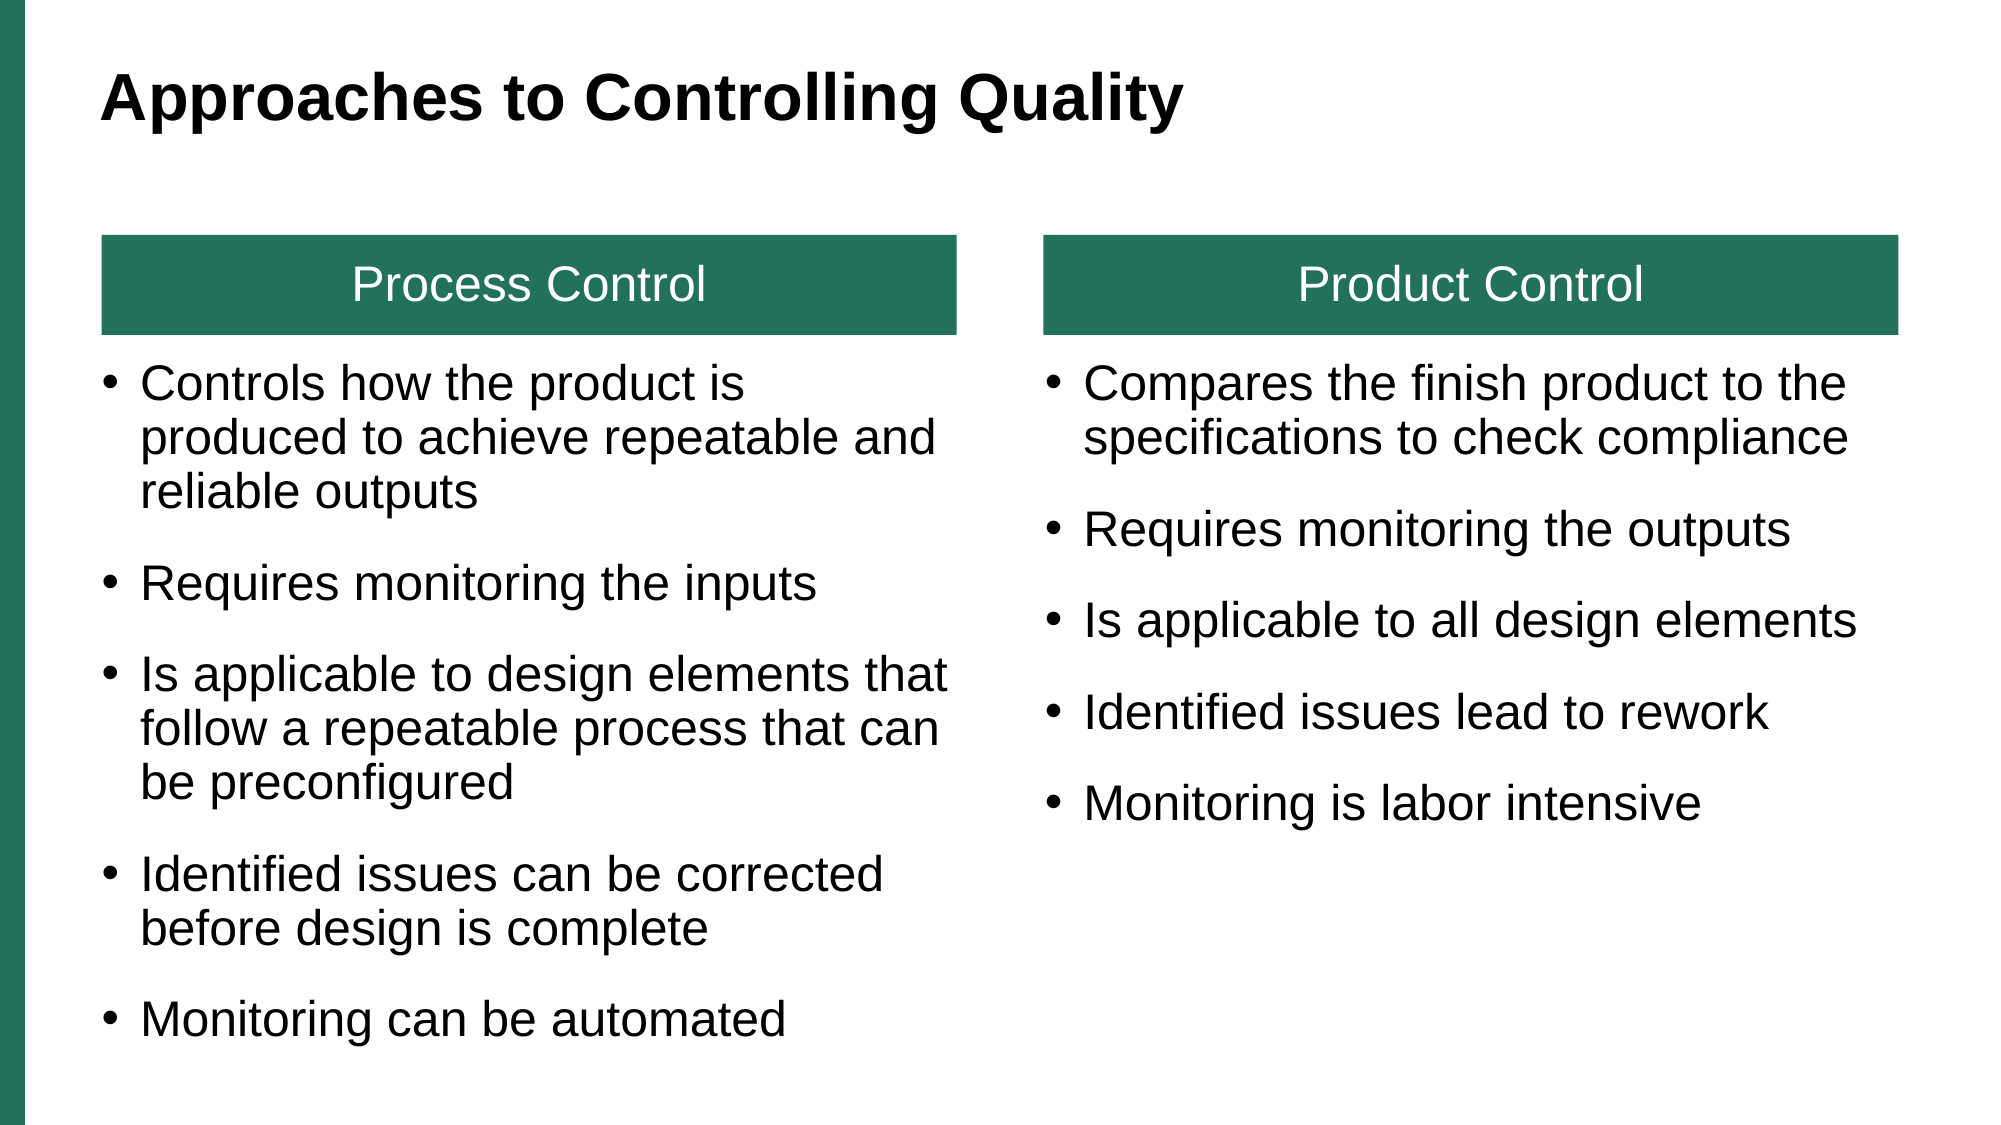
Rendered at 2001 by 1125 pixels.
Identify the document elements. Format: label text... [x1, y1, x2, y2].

list Product Control [1043, 234, 1899, 335]
list Compares the finish product to the specifications to check compliance Requires monitoring the outputs Is applicable to all design elements Identified issues lead to rework Monitoring is labor intensive [1044, 357, 1900, 1038]
list Process Control [101, 234, 957, 335]
list Controls how the product is produced to achieve repeatable and reliable outputs Requires monitoring the inputs Is applicable to design elements that follow a repeatable process that can be preconfigured Identified issues can be corrected before design is complete Monitoring can be automated [101, 357, 957, 1038]
title Approaches to Controlling Quality [99, 62, 1900, 200]
